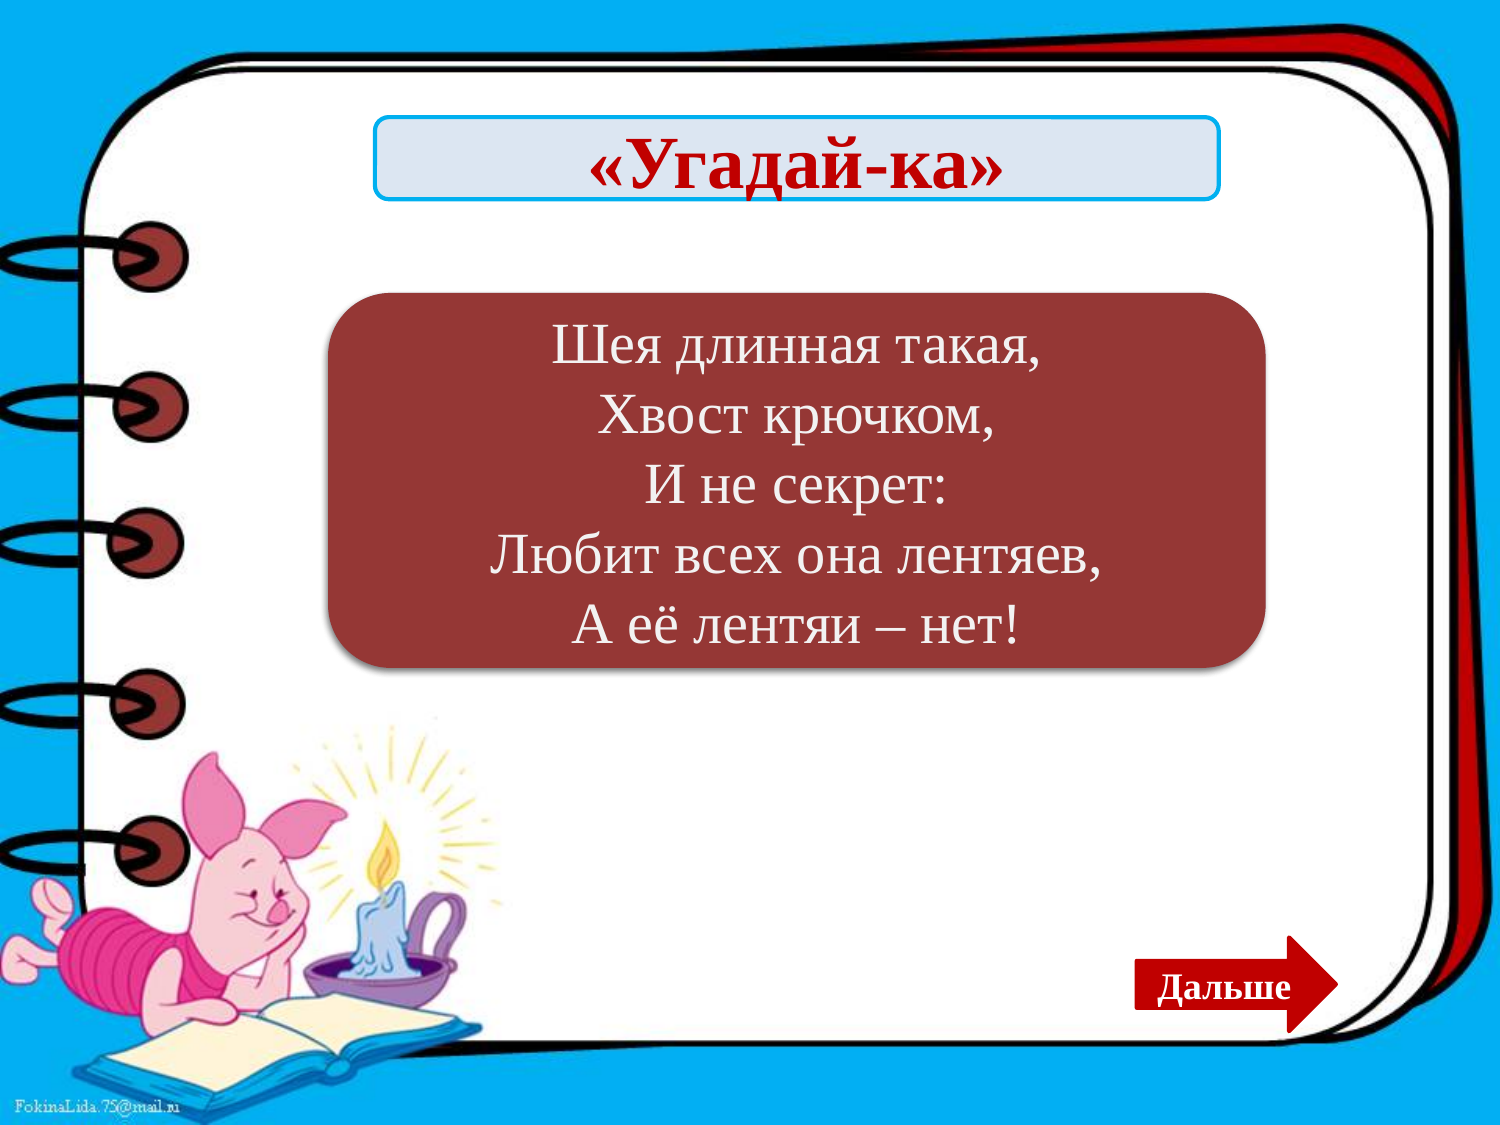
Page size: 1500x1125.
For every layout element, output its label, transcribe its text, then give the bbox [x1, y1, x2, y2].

text_box «Угадай-ка» [372, 115, 1221, 202]
picture [0, 23, 1492, 1125]
text_box [326, 290, 1268, 671]
text_box Дальше [1134, 935, 1338, 1034]
